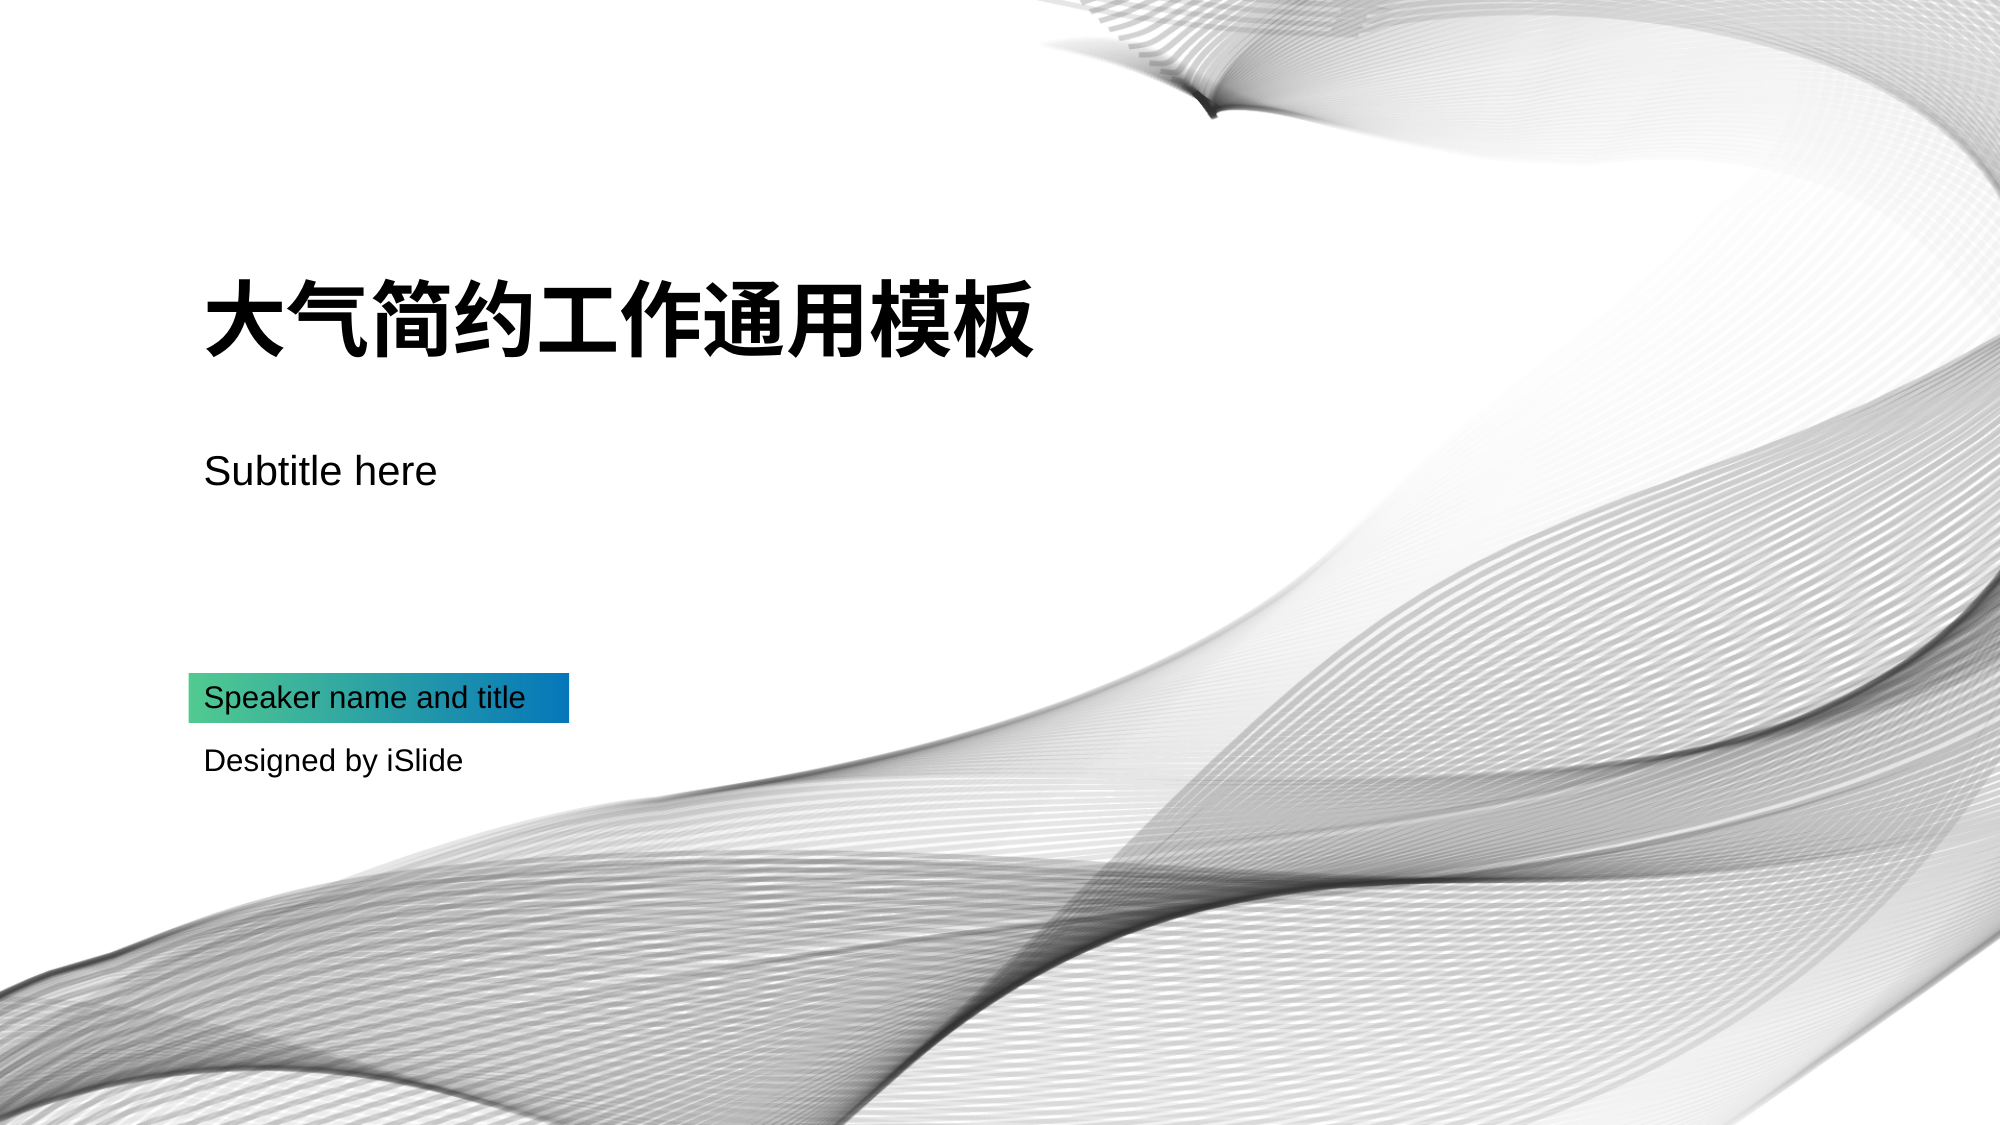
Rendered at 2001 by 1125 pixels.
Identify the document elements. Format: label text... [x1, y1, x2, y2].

title 大气简约工作通用模板 [188, 220, 1068, 427]
list Designed by iSlide [188, 737, 1068, 787]
subtitle Subtitle here [188, 427, 1068, 519]
list Speaker name and title [188, 673, 570, 723]
picture [0, 0, 2000, 1125]
